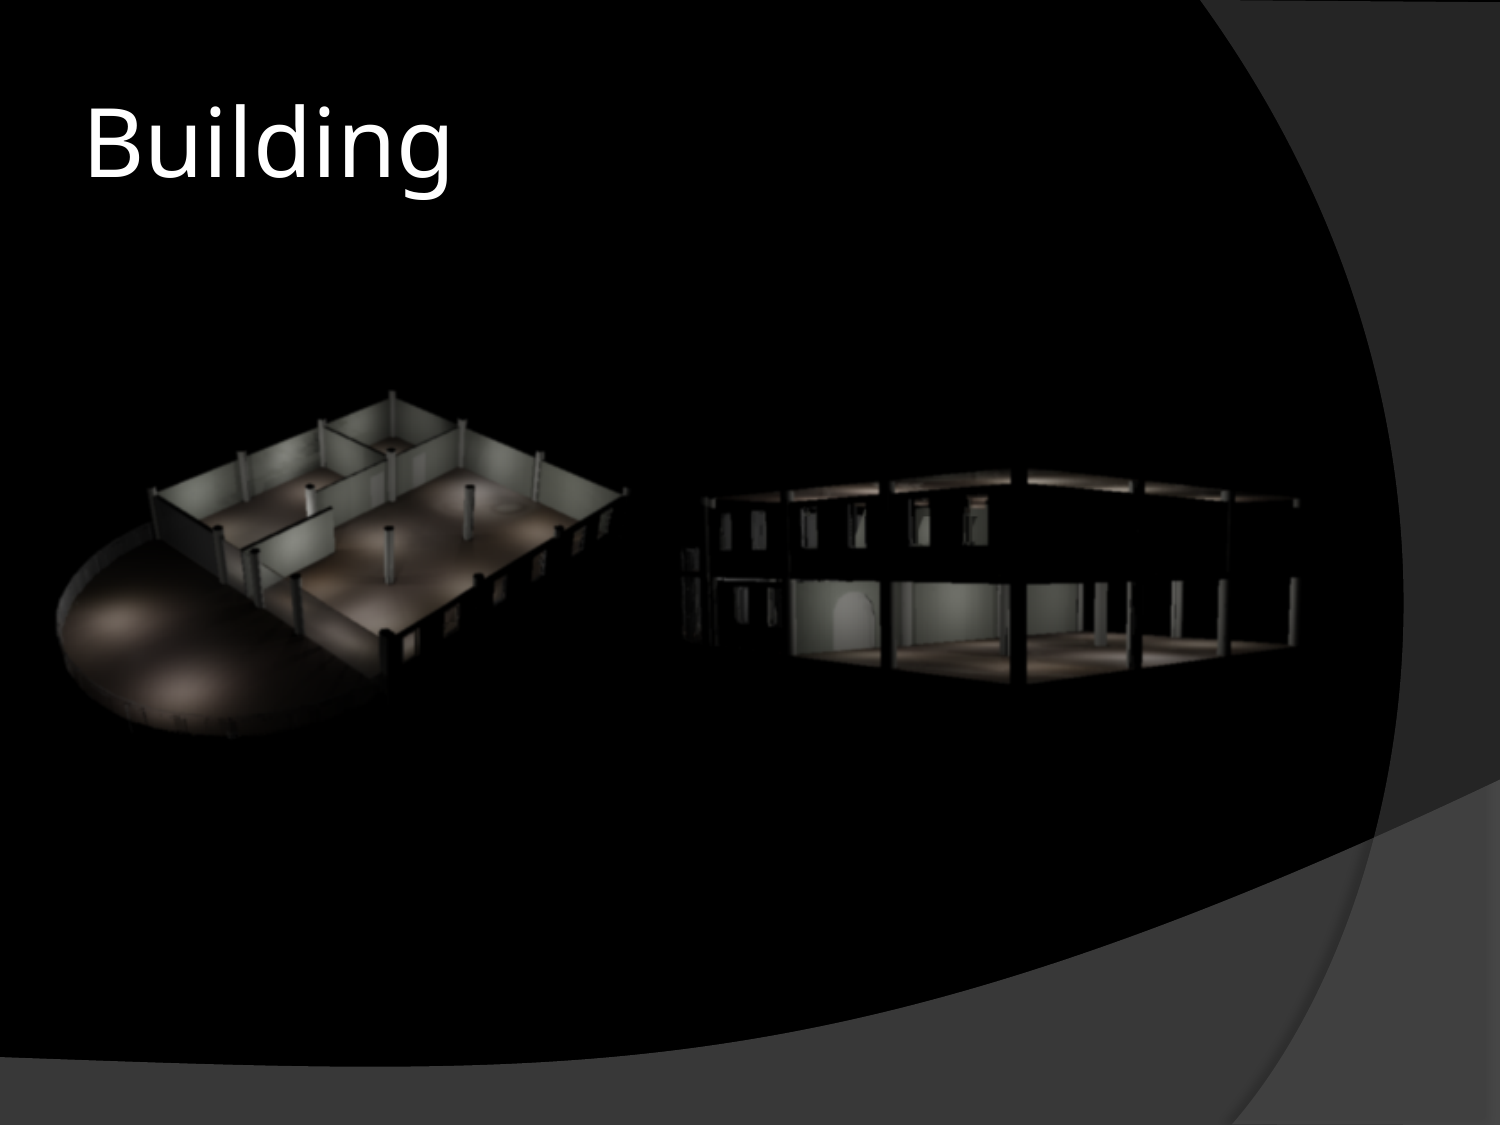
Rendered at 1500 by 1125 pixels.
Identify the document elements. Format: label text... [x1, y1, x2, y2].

title Building [75, 45, 1300, 233]
picture [11, 339, 657, 786]
picture [655, 421, 1337, 739]
